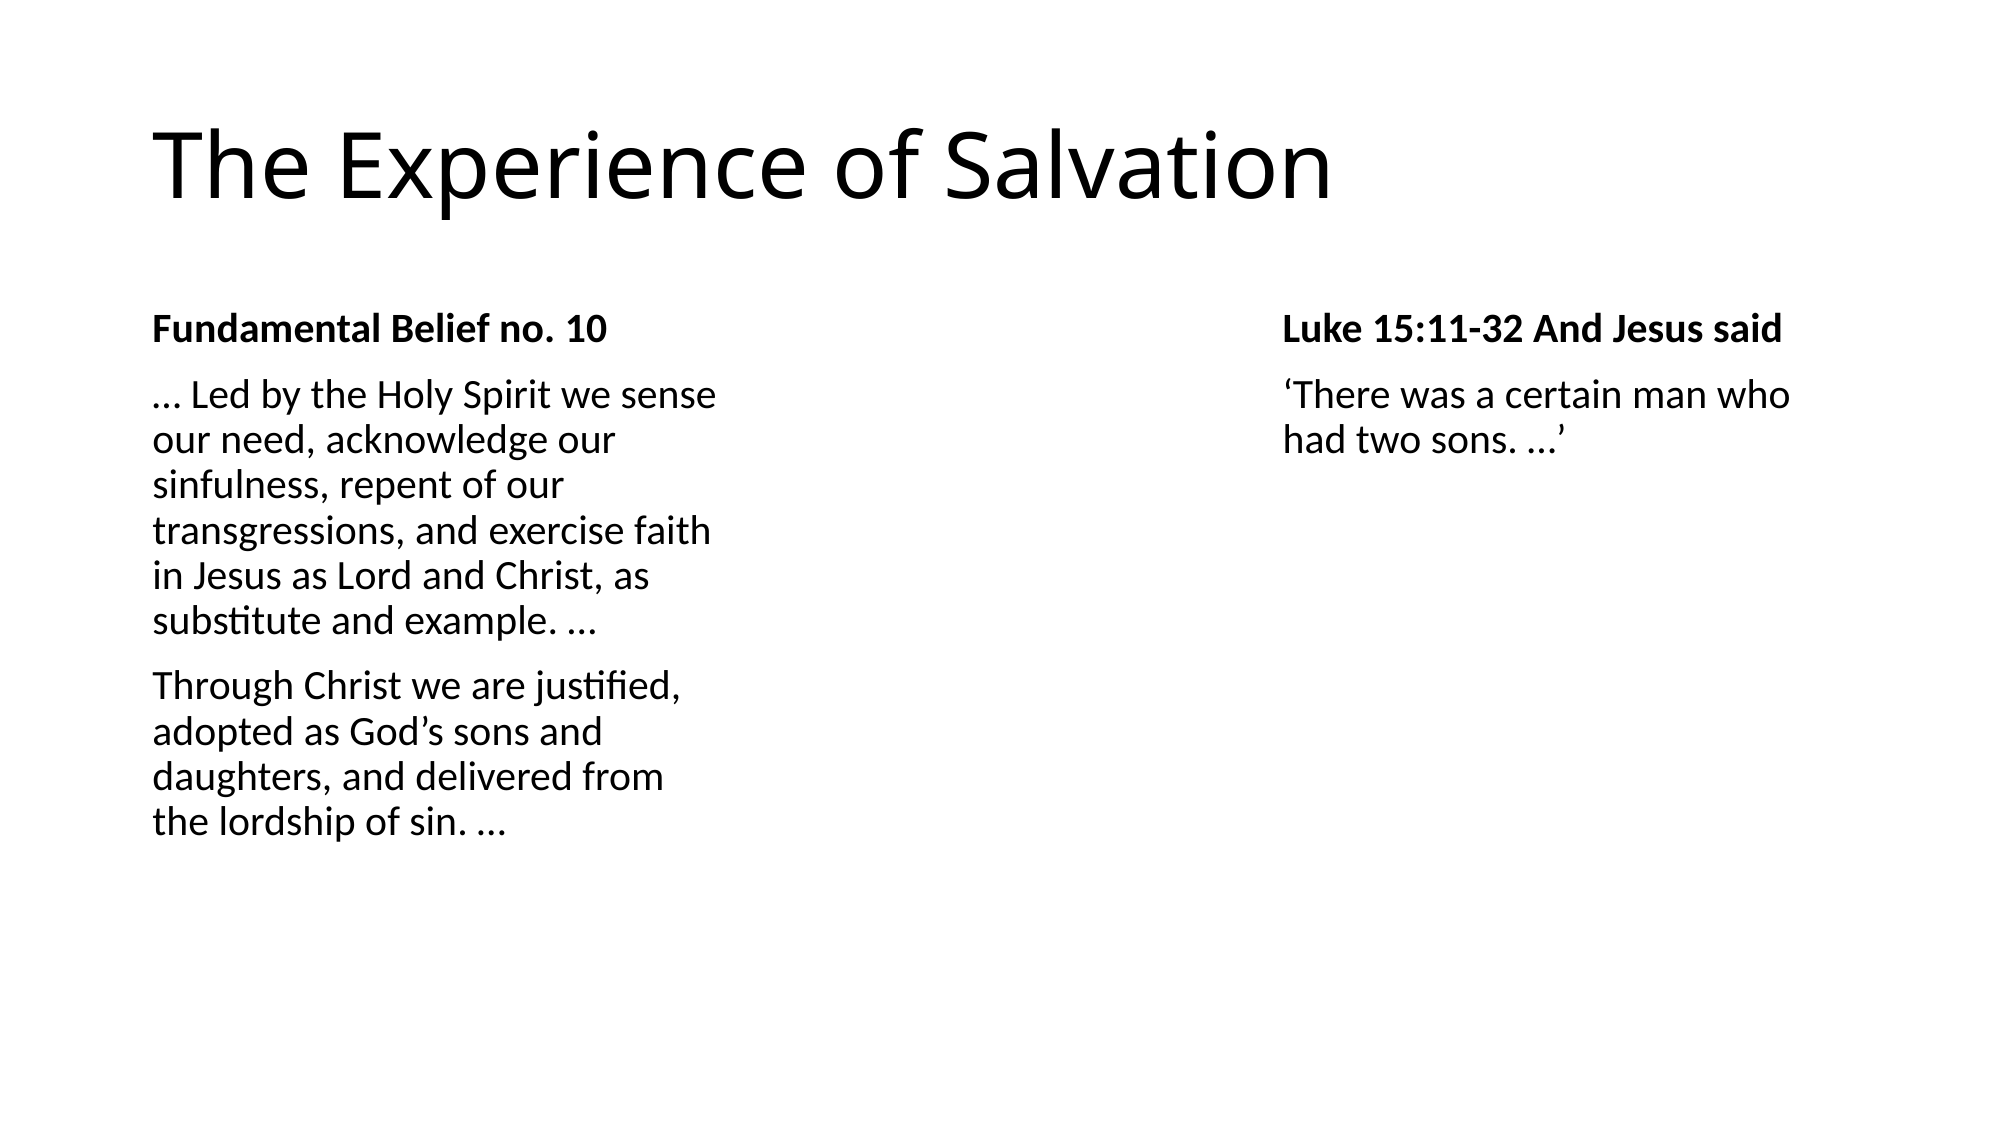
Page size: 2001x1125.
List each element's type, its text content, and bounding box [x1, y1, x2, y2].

list Fundamental Belief no. 10 … Led by the Holy Spirit we sense our need, acknowledge our sinfulness, repent of our transgressions, and exercise faith in Jesus as Lord and Christ, as substitute and example. … Through Christ we are justified, adopted as God’s sons and daughters, and delivered from the lordship of sin. … Luke 15:11-32 And Jesus said ‘There was a certain man who had two sons. …’ [137, 299, 1863, 1014]
title The Experience of Salvation [137, 59, 1863, 278]
